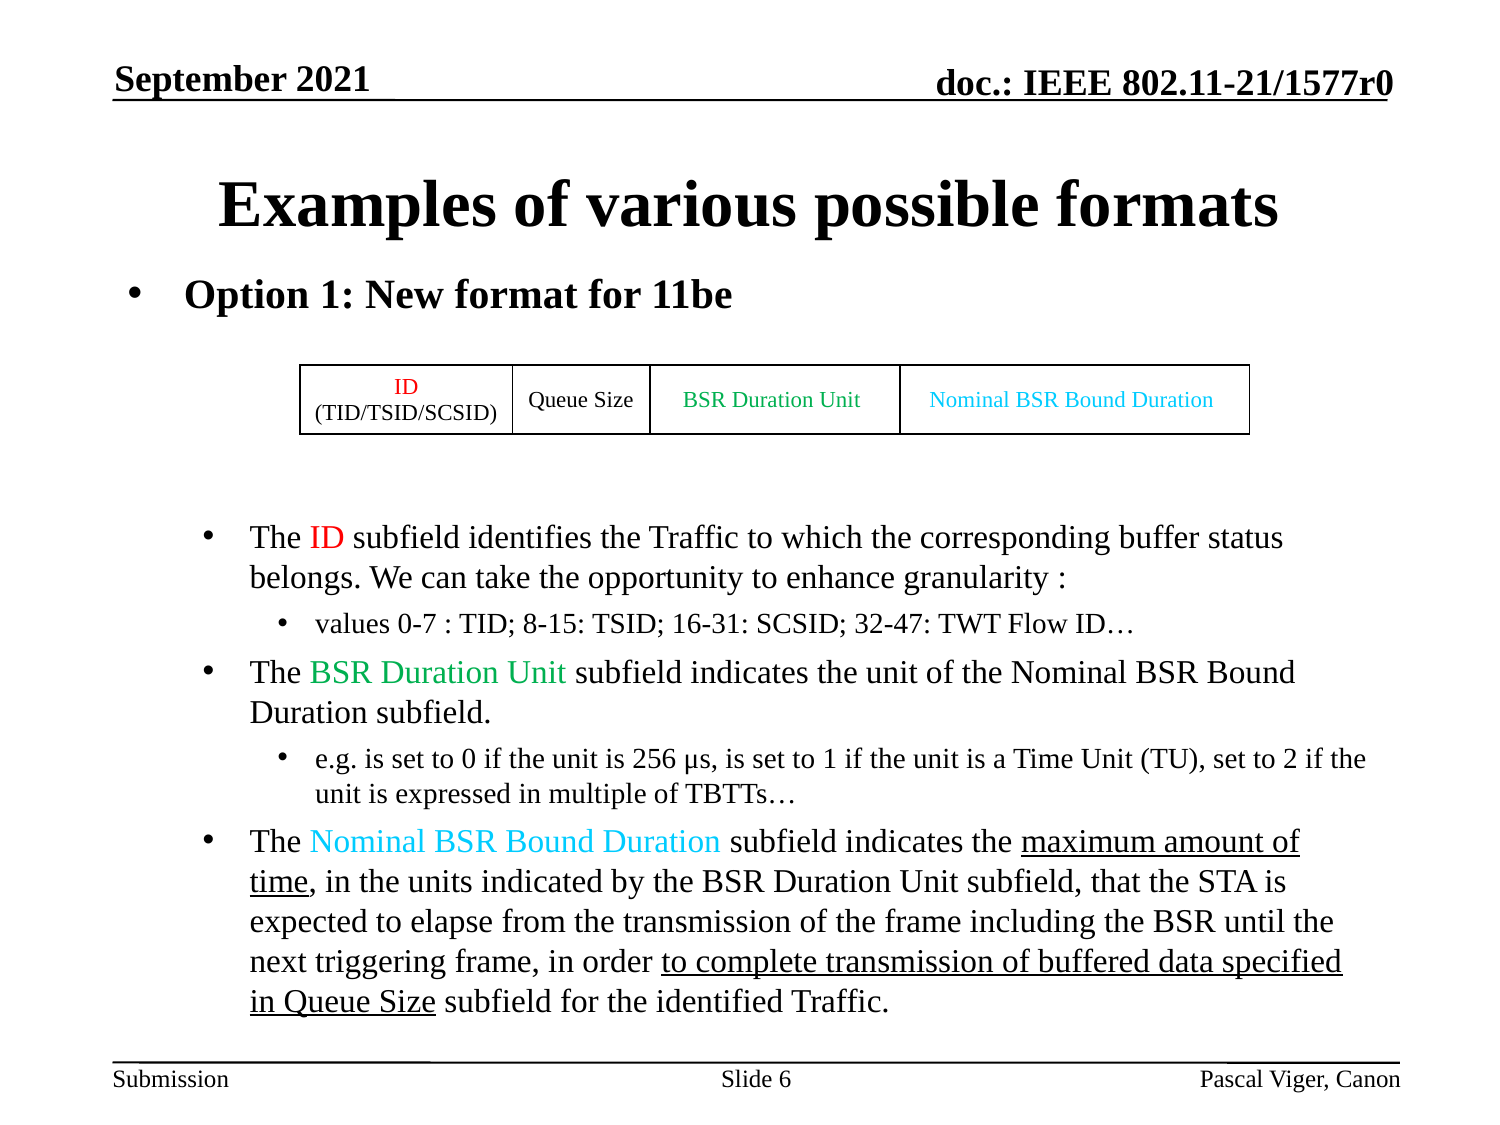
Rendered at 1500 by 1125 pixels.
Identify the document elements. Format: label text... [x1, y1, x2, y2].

title Examples of various possible formats [112, 112, 1388, 259]
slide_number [114, 54, 423, 100]
table_header Nominal BSR Bound Duration [901, 366, 1249, 433]
table_header BSR Duration Unit [651, 366, 899, 433]
footer Pascal Viger, Canon [878, 1061, 1402, 1093]
list Option 1: New format for 11be The ID subfield identifies the Traffic to which the corresponding buffer status belongs. We can take the opportunity to enhance granularity : values 0-7 : TID; 8-15: TSID; 16-31: SCSID; 32-47: TWT Flow ID… The BSR Duration Unit subfield indicates the unit of the Nominal BSR Bound Duration subfield. e.g. is set to 0 if the unit is 256 μs, is set to 1 if the unit is a Time Unit (TU), set to 2 if the unit is expressed in multiple of TBTTs… The Nominal BSR Bound Duration subfield indicates the maximum amount of time, in the units indicated by the BSR Duration Unit subfield, that the STA is expected to elapse from the transmission of the frame including the BSR until the next triggering frame, in order to complete transmission of buffered data specified in Queue Size subfield for the identified Traffic. [112, 259, 1388, 1026]
slide_number Slide 6 [712, 1061, 800, 1123]
table_header Queue Size [513, 366, 649, 433]
table_header ID (TID/TSID/SCSID) [301, 366, 512, 433]
